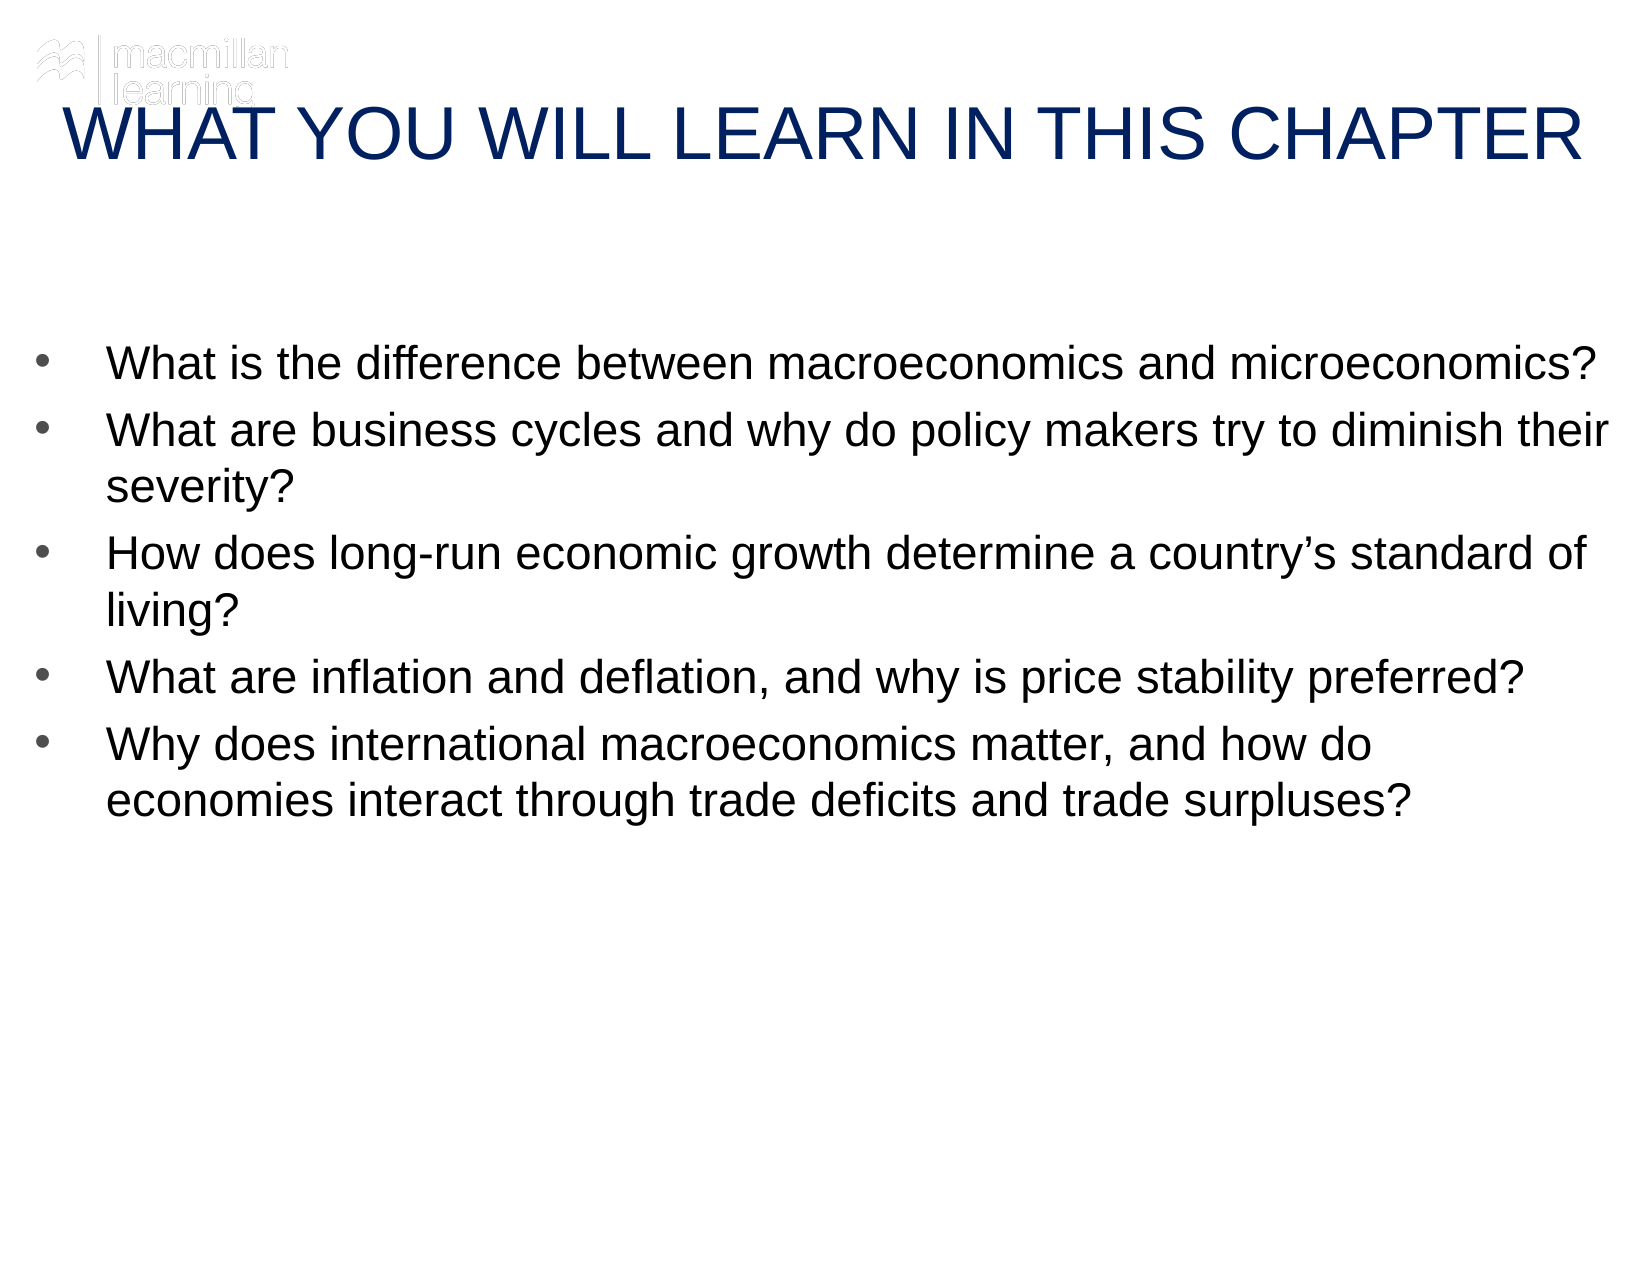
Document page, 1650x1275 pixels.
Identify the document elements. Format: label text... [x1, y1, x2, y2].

list What is the difference between macroeconomics and microeconomics? What are business cycles and why do policy makers try to diminish their severity? How does long-run economic growth determine a country’s standard of living? What are inflation and deflation, and why is price stability preferred? Why does international macroeconomics matter, and how do economies interact through trade deficits and trade surpluses? [19, 317, 1628, 887]
title WHAT YOU WILL LEARN IN THIS CHAPTER [0, 62, 1650, 197]
picture [37, 35, 288, 62]
